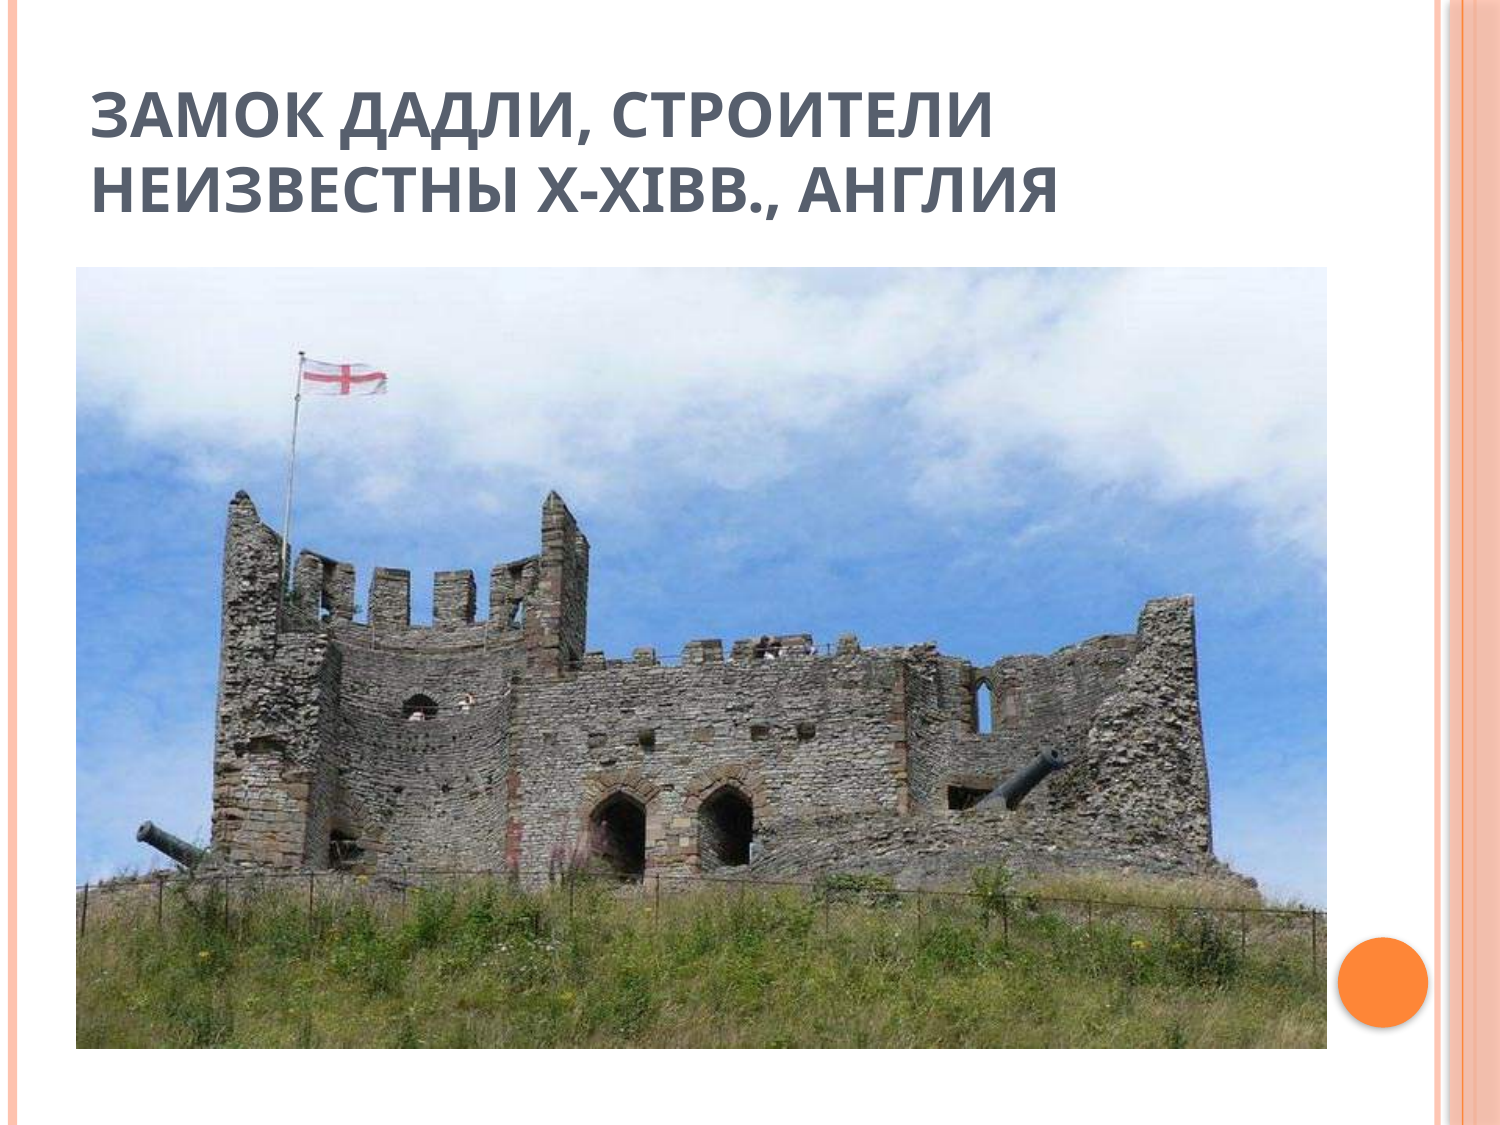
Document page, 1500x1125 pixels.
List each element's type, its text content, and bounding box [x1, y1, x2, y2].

picture [76, 266, 1328, 1049]
title Замок Дадли, строители неизвестны X-XIвв., Англия [75, 45, 1300, 233]
